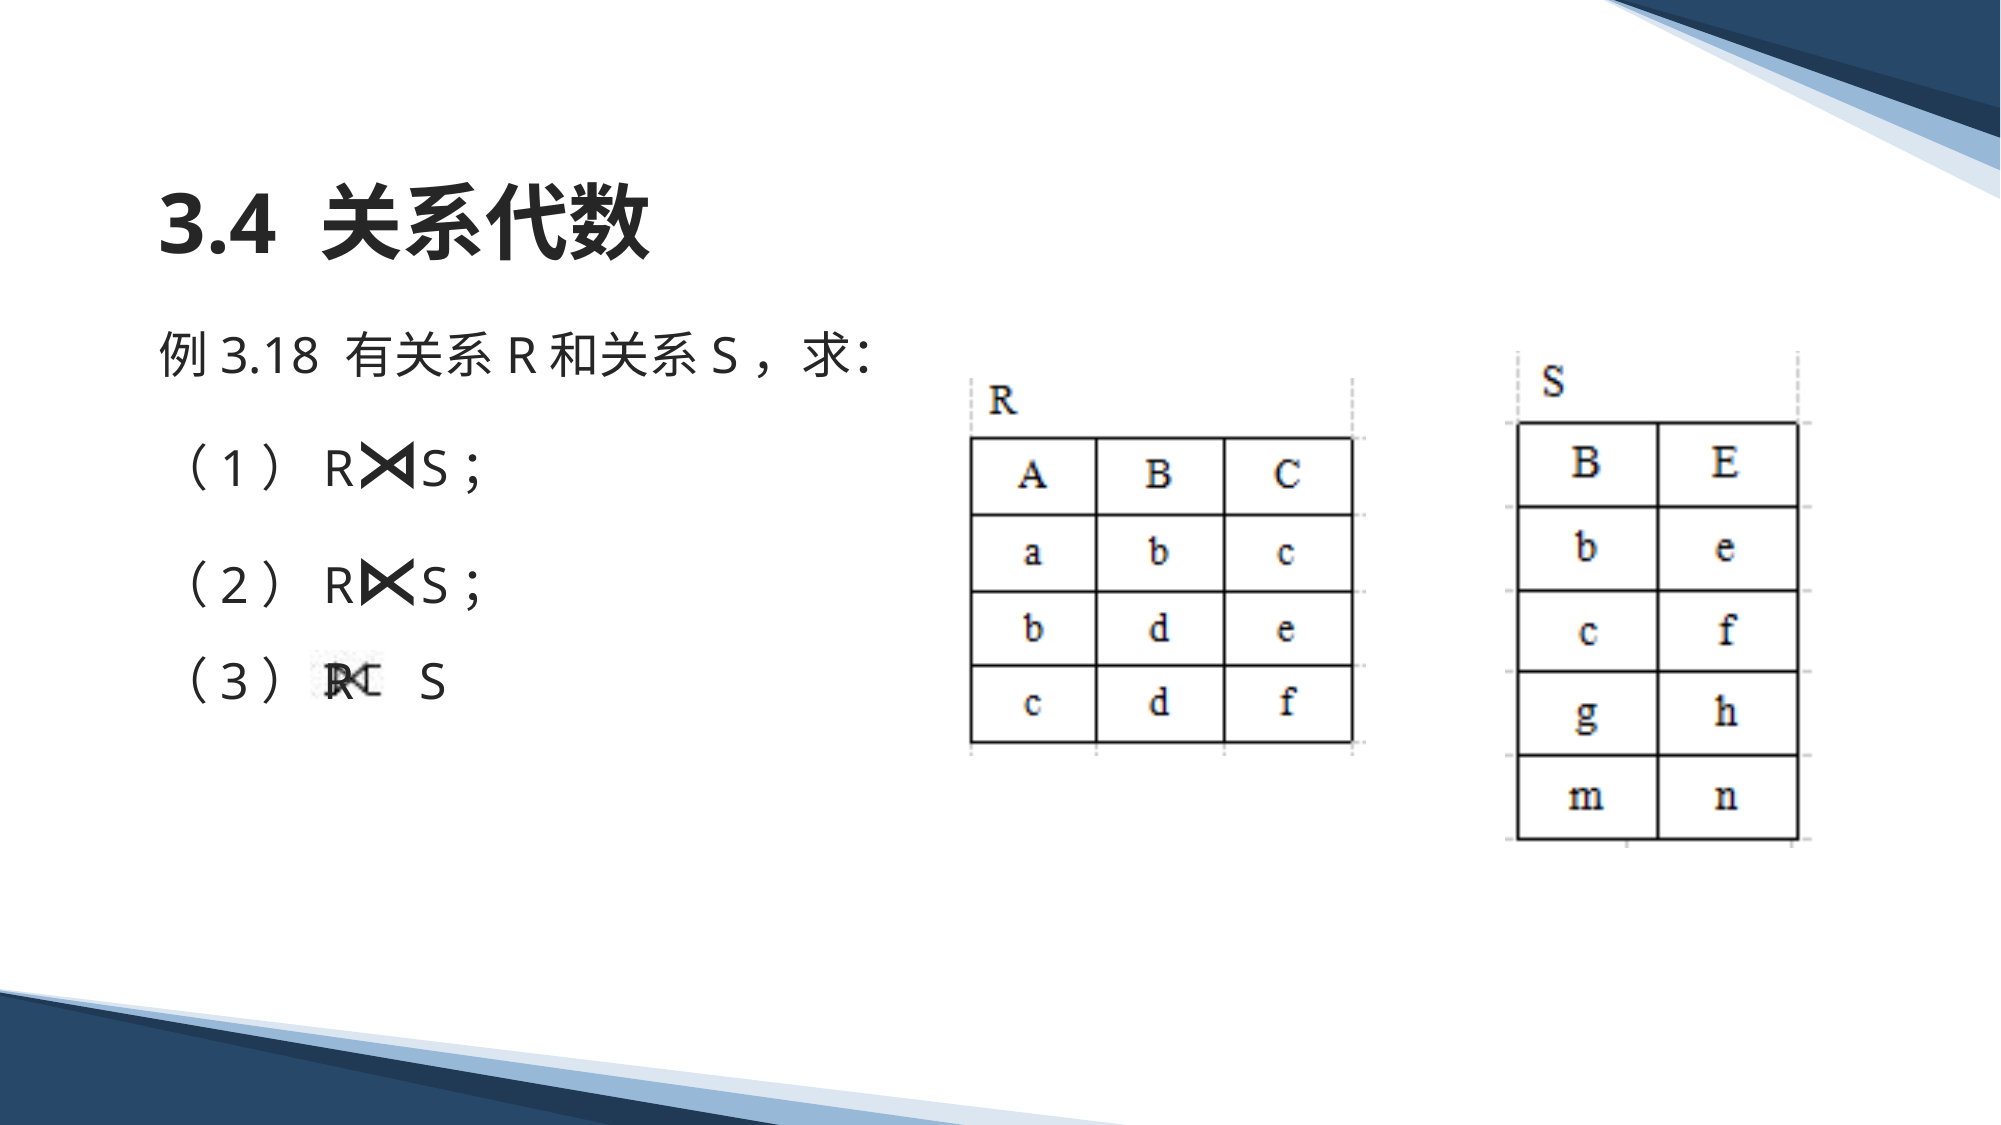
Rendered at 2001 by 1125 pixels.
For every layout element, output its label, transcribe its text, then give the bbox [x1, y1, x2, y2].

list 例3.18 有关系R和关系S，求： （1）R⋊S； （2）R⋉S； （3）R S [143, 303, 1857, 1013]
title 3.4 关系代数 [143, 54, 1857, 280]
picture [1505, 351, 1816, 848]
picture [310, 650, 391, 709]
picture [965, 378, 1366, 756]
